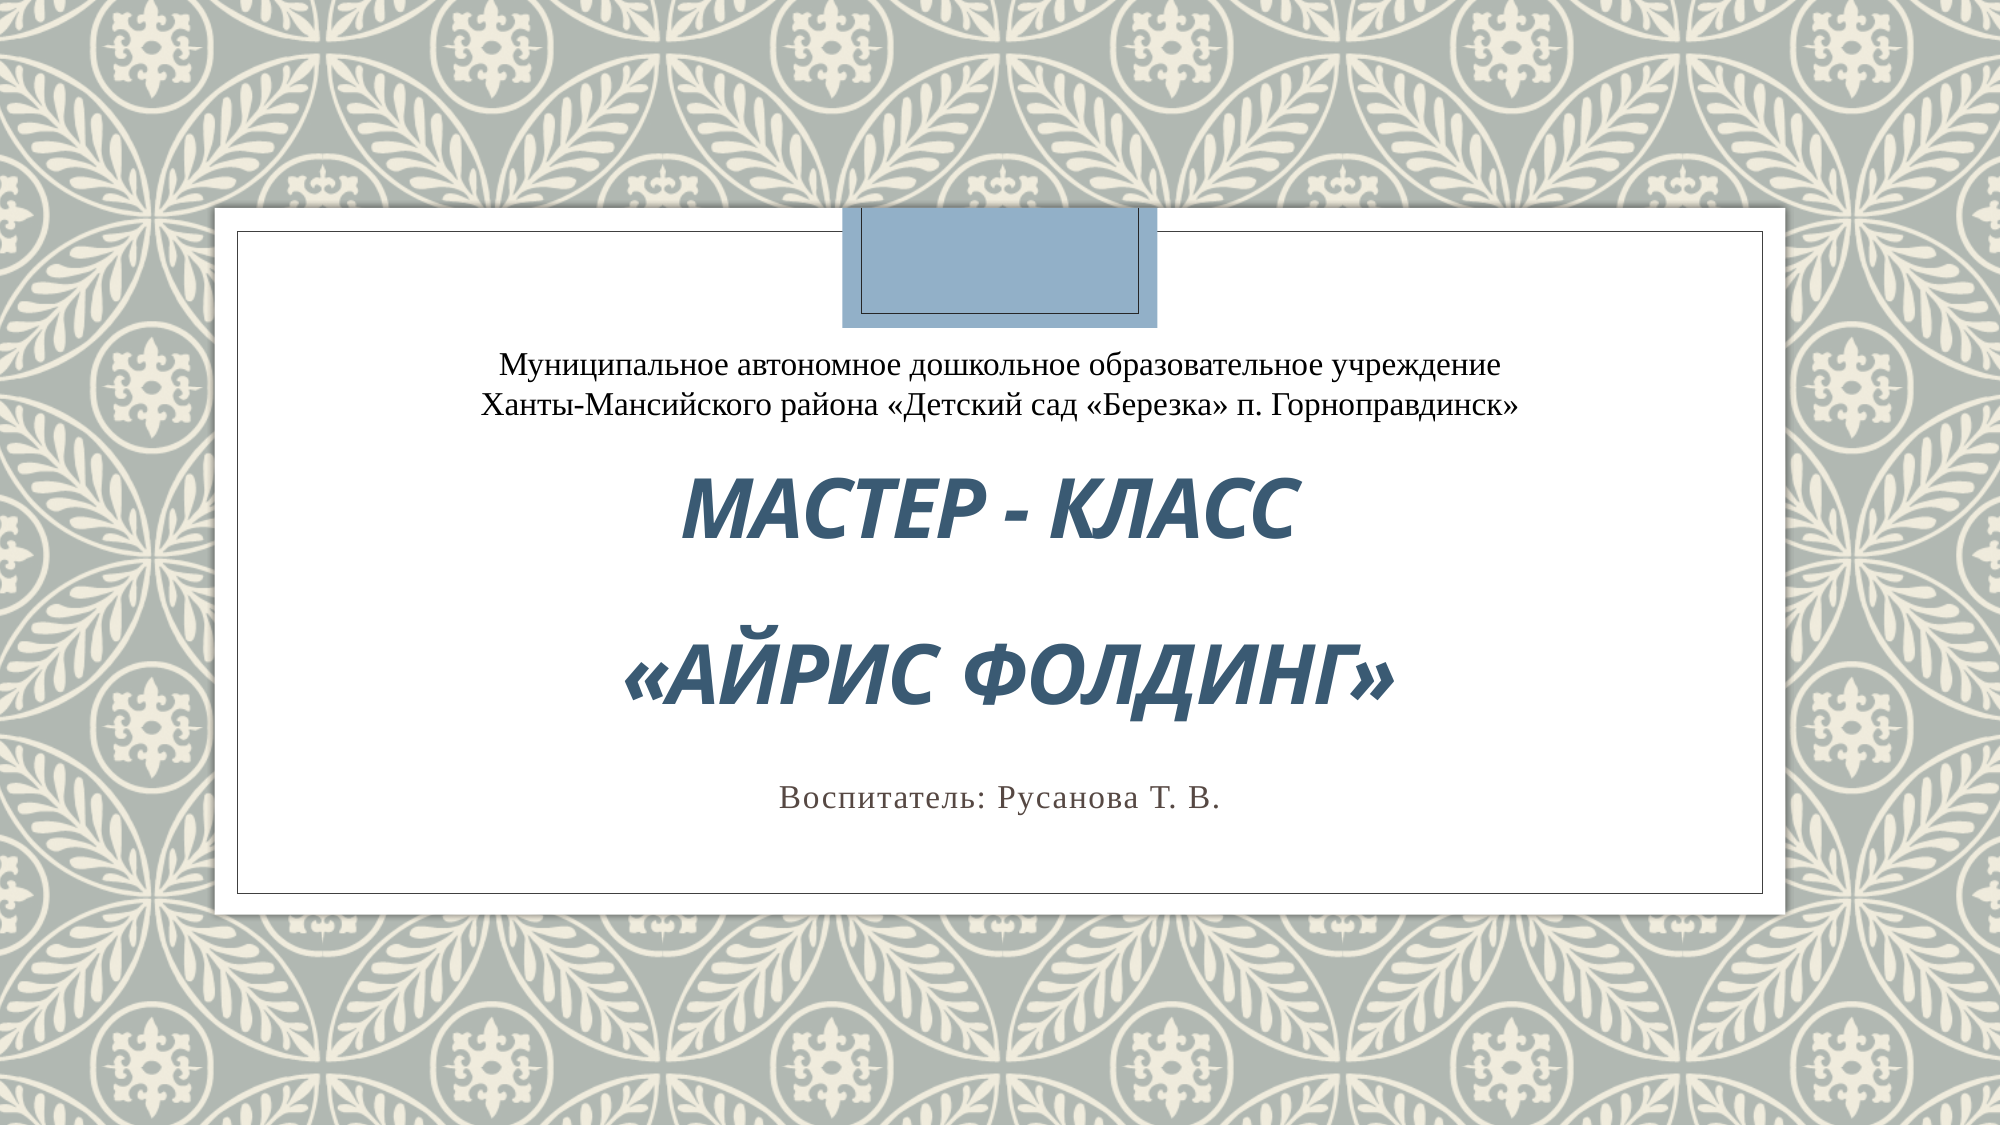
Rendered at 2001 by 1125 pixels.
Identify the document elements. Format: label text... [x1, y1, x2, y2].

title Мастер - класс «Айрис фолдинг» [256, 430, 1744, 768]
subtitle Воспитатель: Русанова Т. В. [256, 768, 1745, 844]
text_box Муниципальное автономное дошкольное образовательное учреждение Ханты-Мансийского района «Детский сад «Березка» п. Горноправдинск» [250, 335, 1751, 430]
